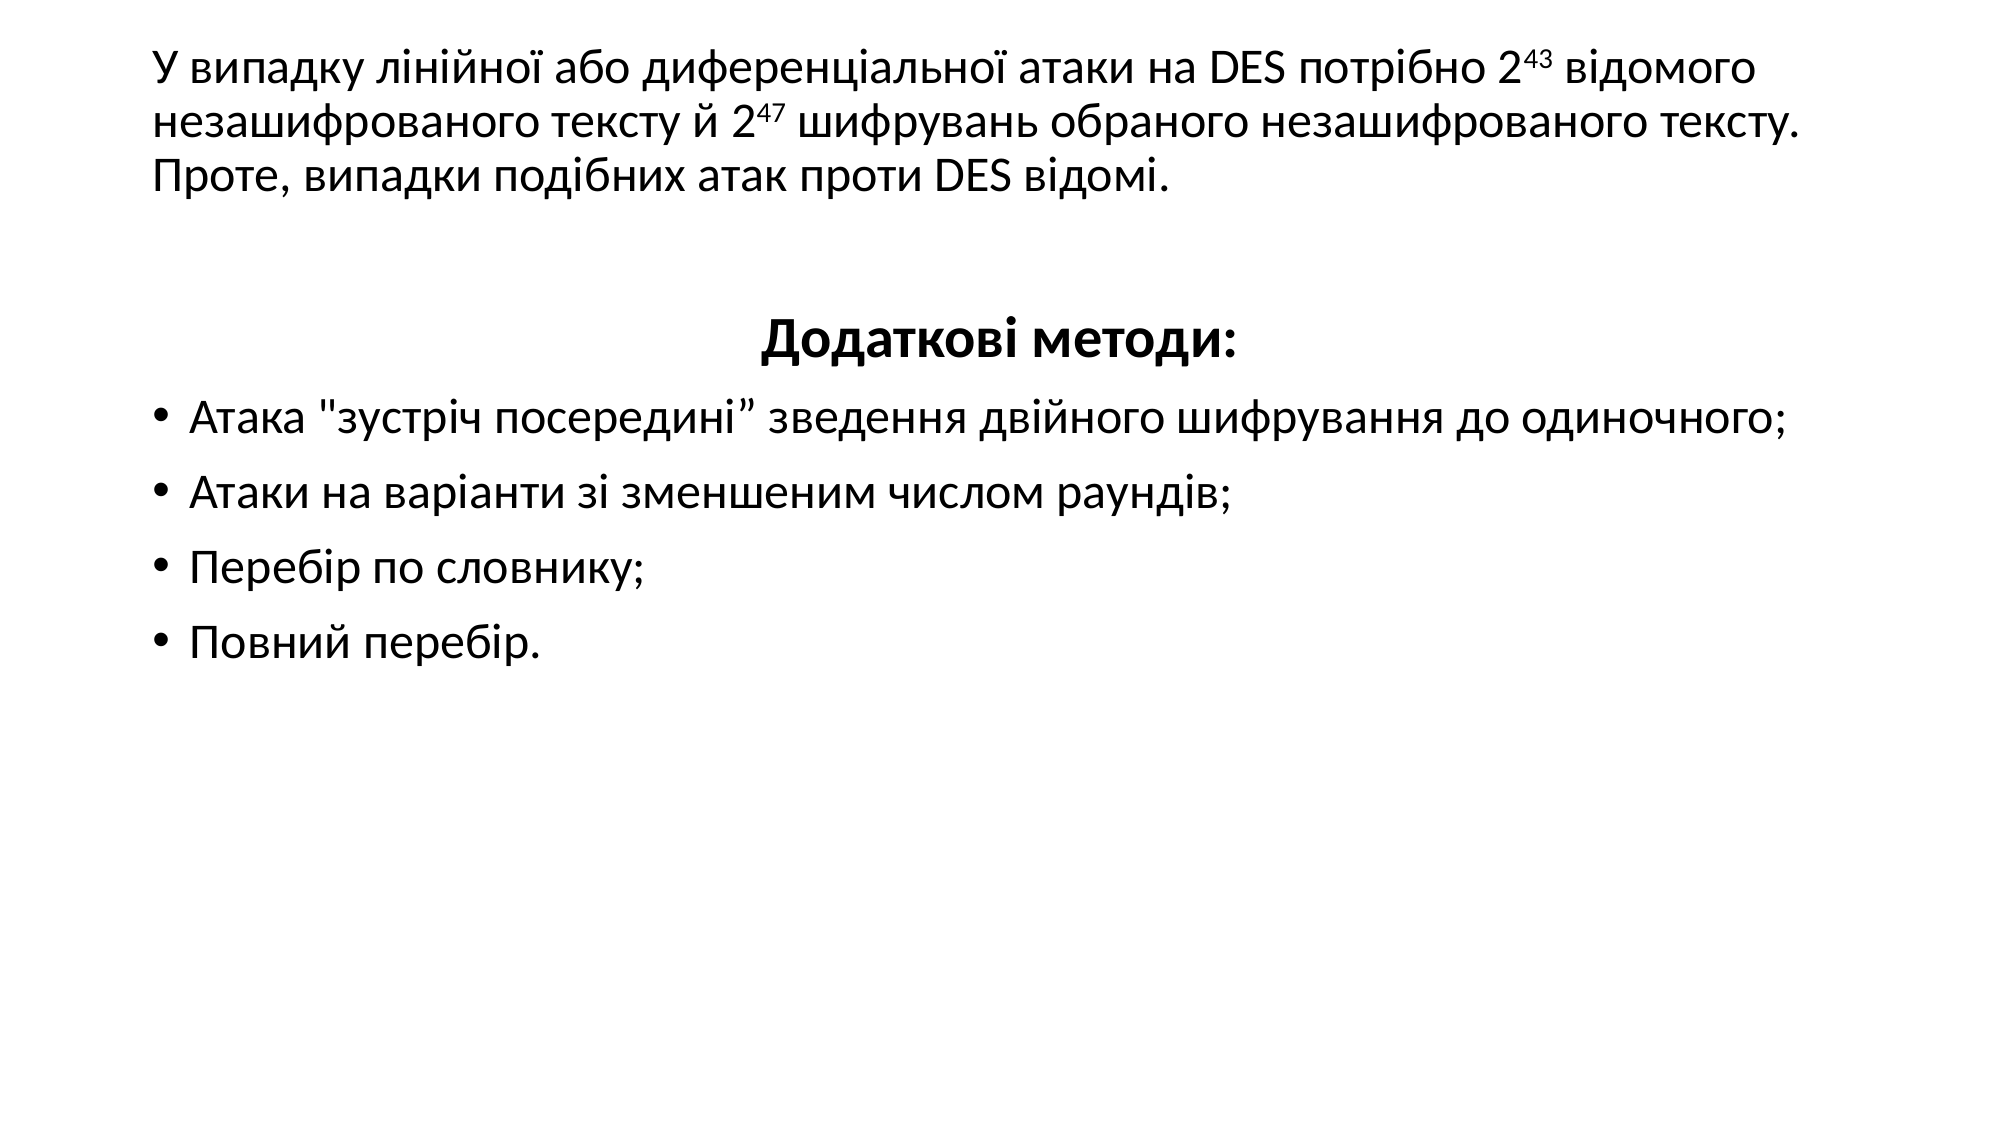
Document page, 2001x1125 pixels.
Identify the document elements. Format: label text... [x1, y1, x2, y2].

list У випадку лінійної або диференціальної атаки на DES потрібно 243 відомого незашифрованого тексту й 247 шифрувань обраного незашифрованого тексту. Проте, випадки подібних атак проти DES відомі. Додаткові методи: Атака "зустріч посередині” зведення двійного шифрування до одиночного; Атаки на варіанти зі зменшеним числом раундів; Перебір по словнику; Повний перебір. [137, 32, 1863, 1014]
